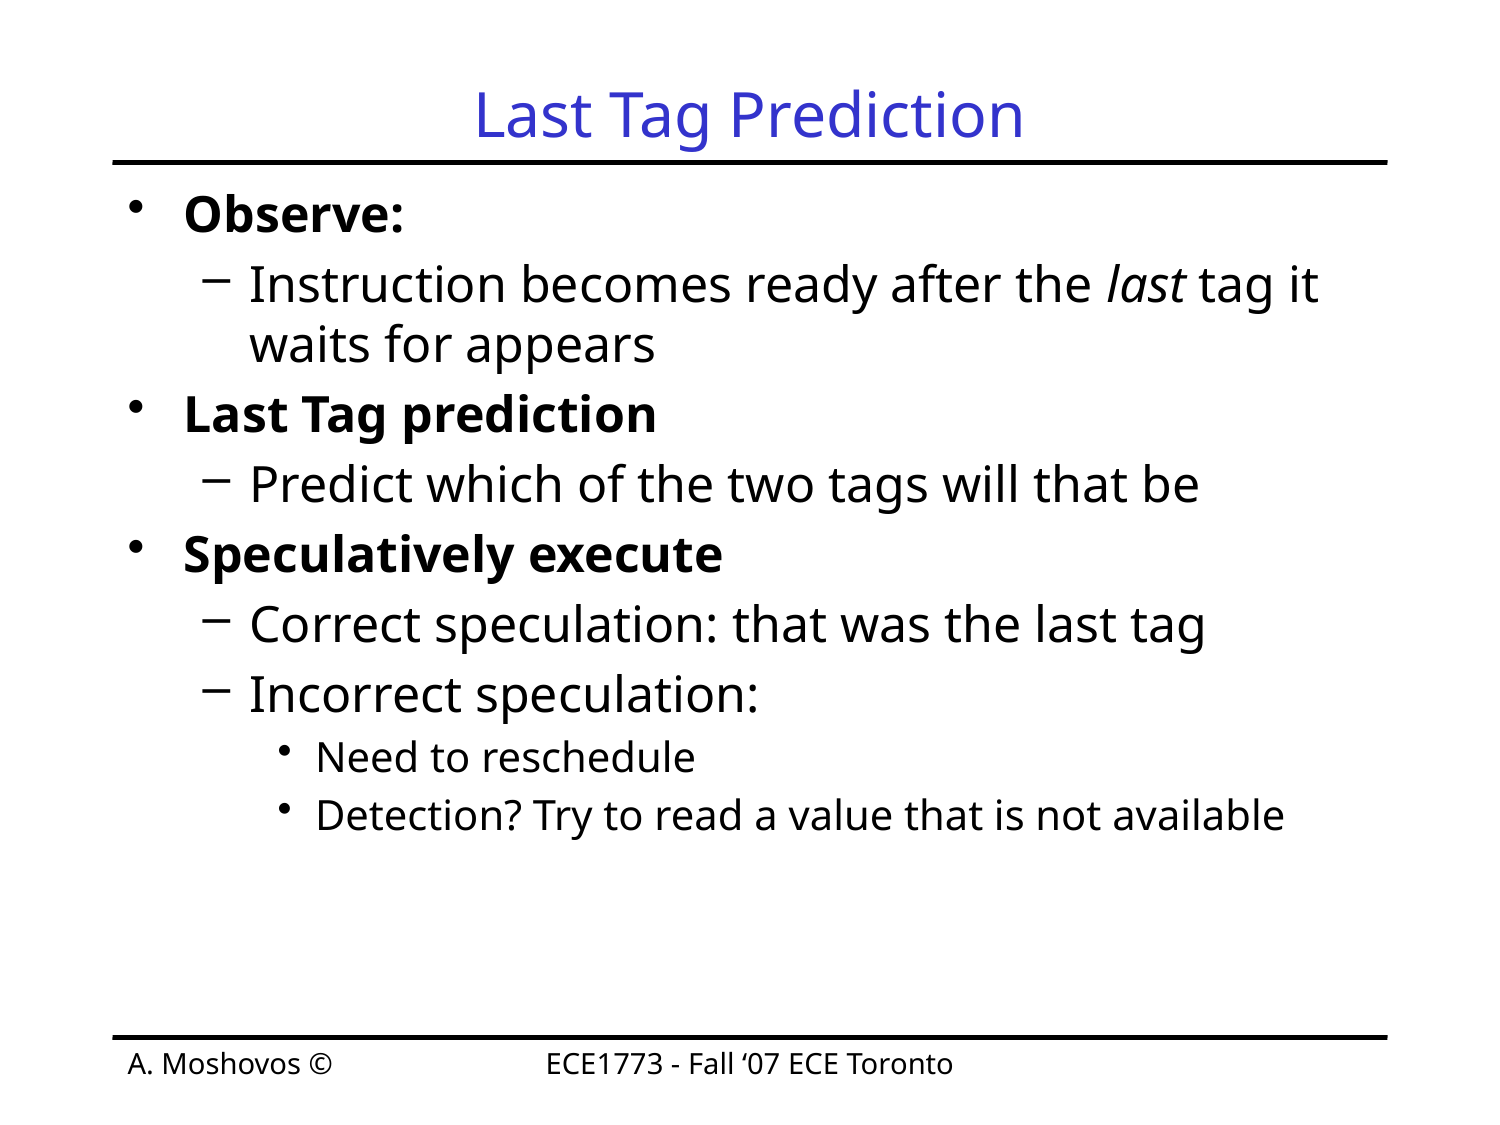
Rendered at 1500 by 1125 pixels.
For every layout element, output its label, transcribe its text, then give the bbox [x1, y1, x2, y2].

title Last Tag Prediction [112, 62, 1388, 163]
slide_number A. Moshovos © [112, 1037, 426, 1101]
list Observe: Instruction becomes ready after the last tag it waits for appears Last Tag prediction Predict which of the two tags will that be Speculatively execute Correct speculation: that was the last tag Incorrect speculation: Need to reschedule Detection? Try to read a value that is not available [112, 174, 1388, 1026]
footer ECE1773 - Fall ‘07 ECE Toronto [487, 1037, 1013, 1101]
